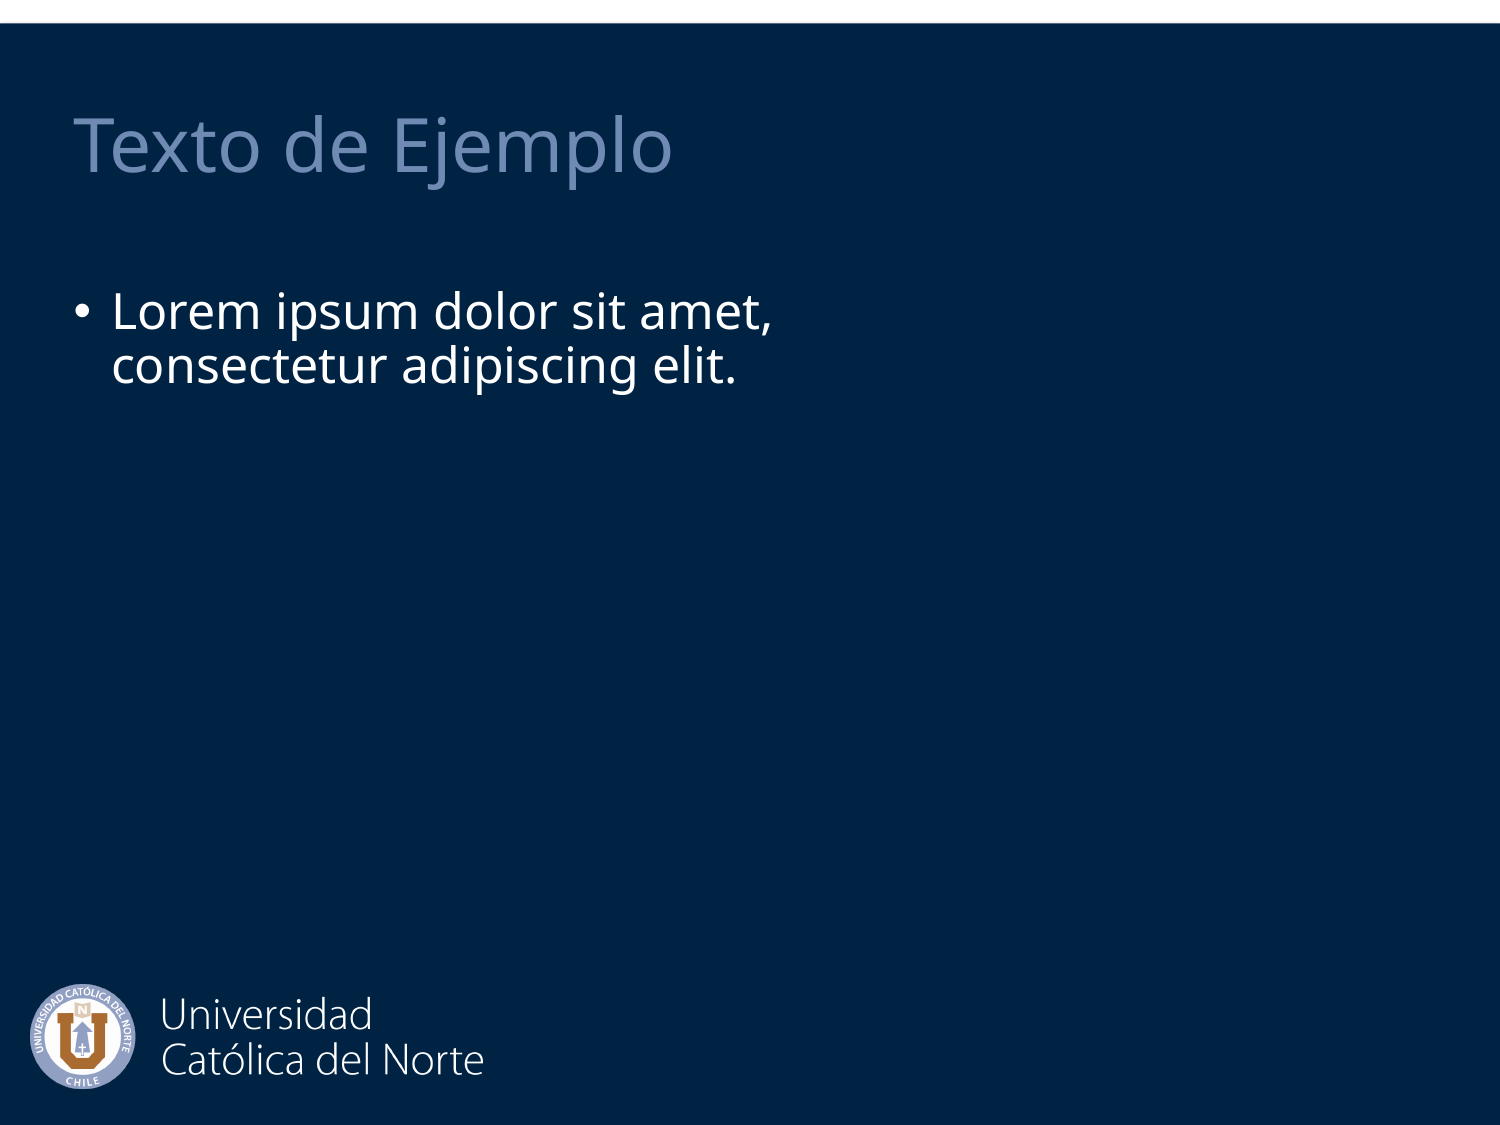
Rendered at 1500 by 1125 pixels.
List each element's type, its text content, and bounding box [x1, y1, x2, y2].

text_box Lorem ipsum dolor sit amet, consectetur adipiscing elit. [58, 278, 1059, 858]
text_box Texto de Ejemplo [58, 39, 1059, 257]
picture [30, 983, 483, 1090]
text_box [0, 23, 1500, 1125]
